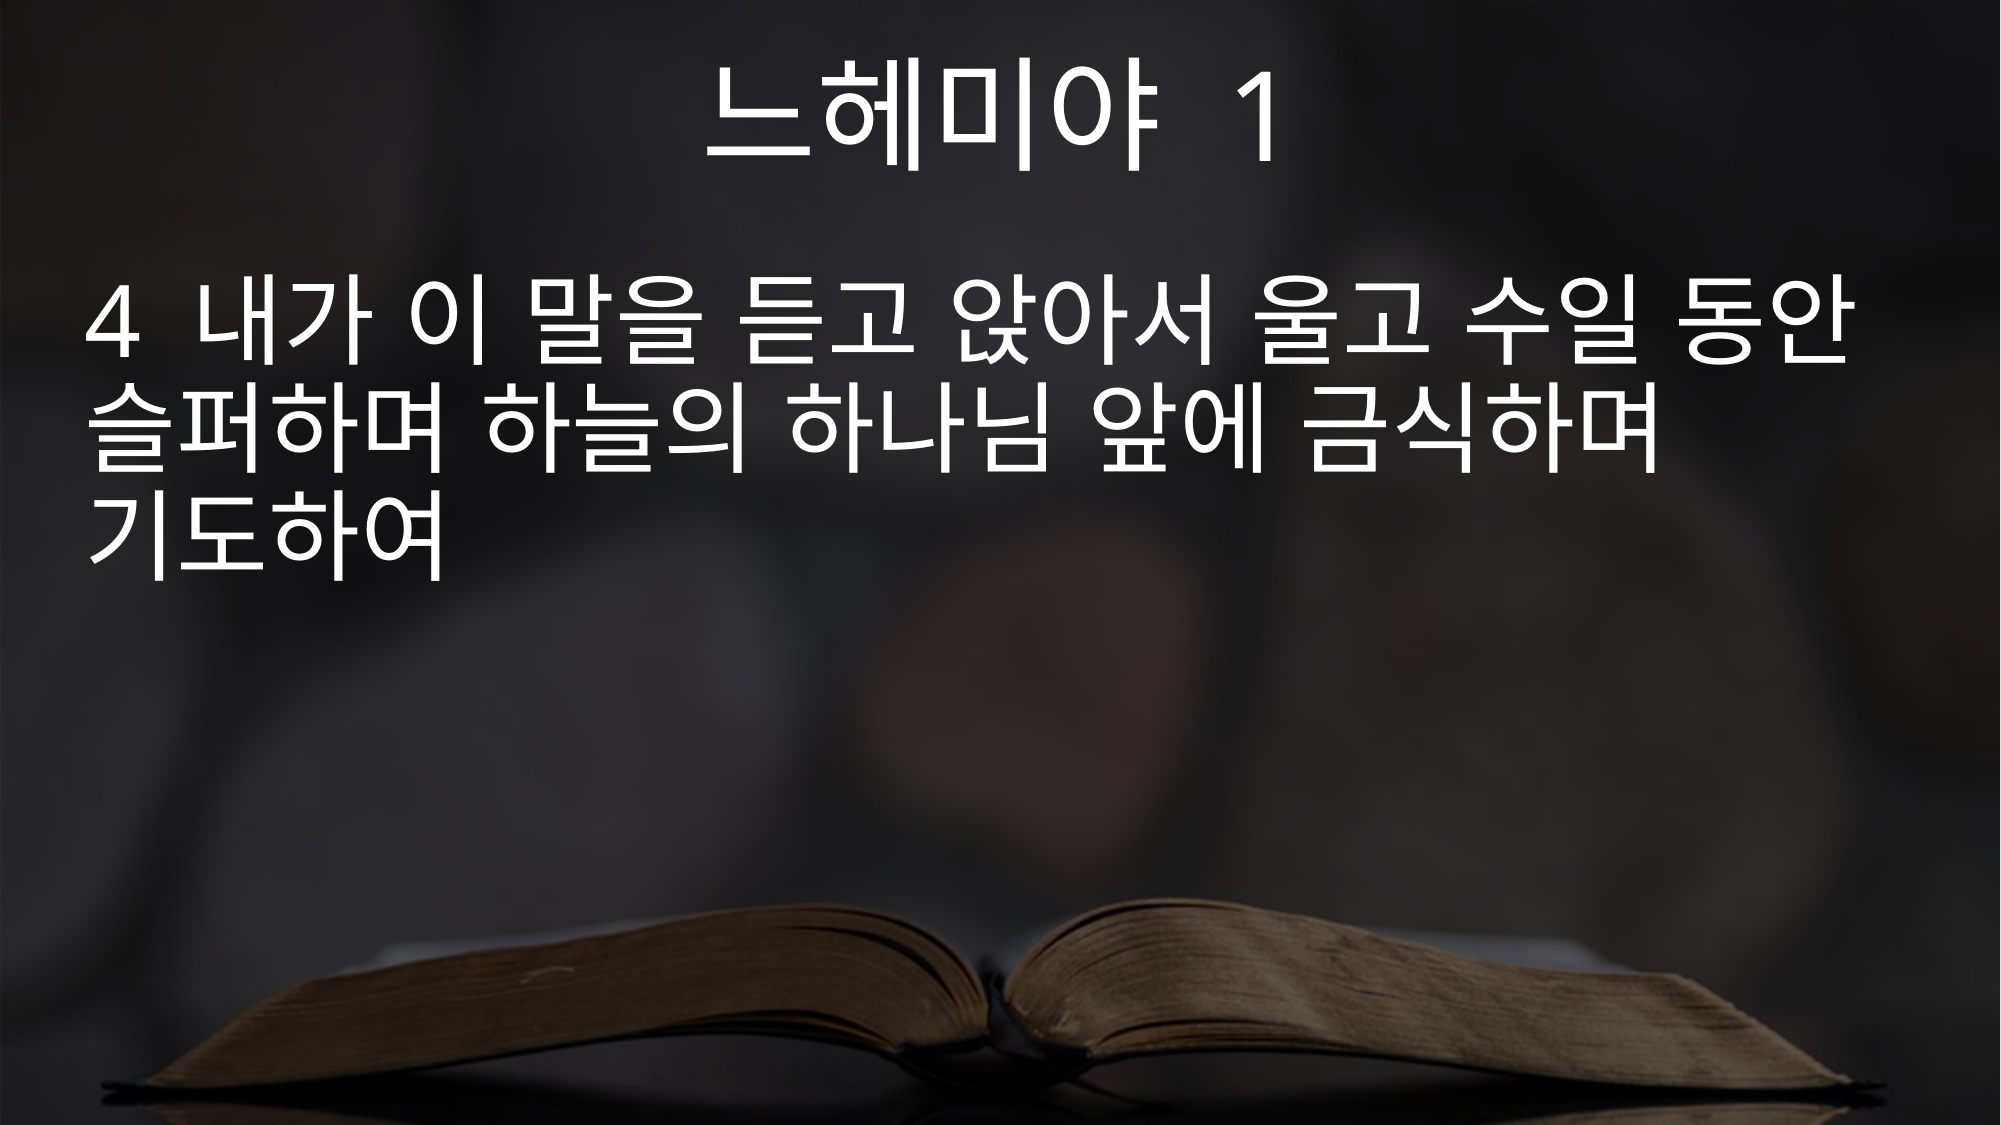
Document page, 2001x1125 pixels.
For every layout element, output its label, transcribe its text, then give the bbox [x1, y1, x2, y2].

list 4 내가 이 말을 듣고 앉아서 울고 수일 동안 슬퍼하며 하늘의 하나님 앞에 금식하며 기도하여 [69, 263, 1953, 423]
picture [0, 0, 2001, 1125]
footer 느헤미야 1 [0, 32, 2000, 192]
